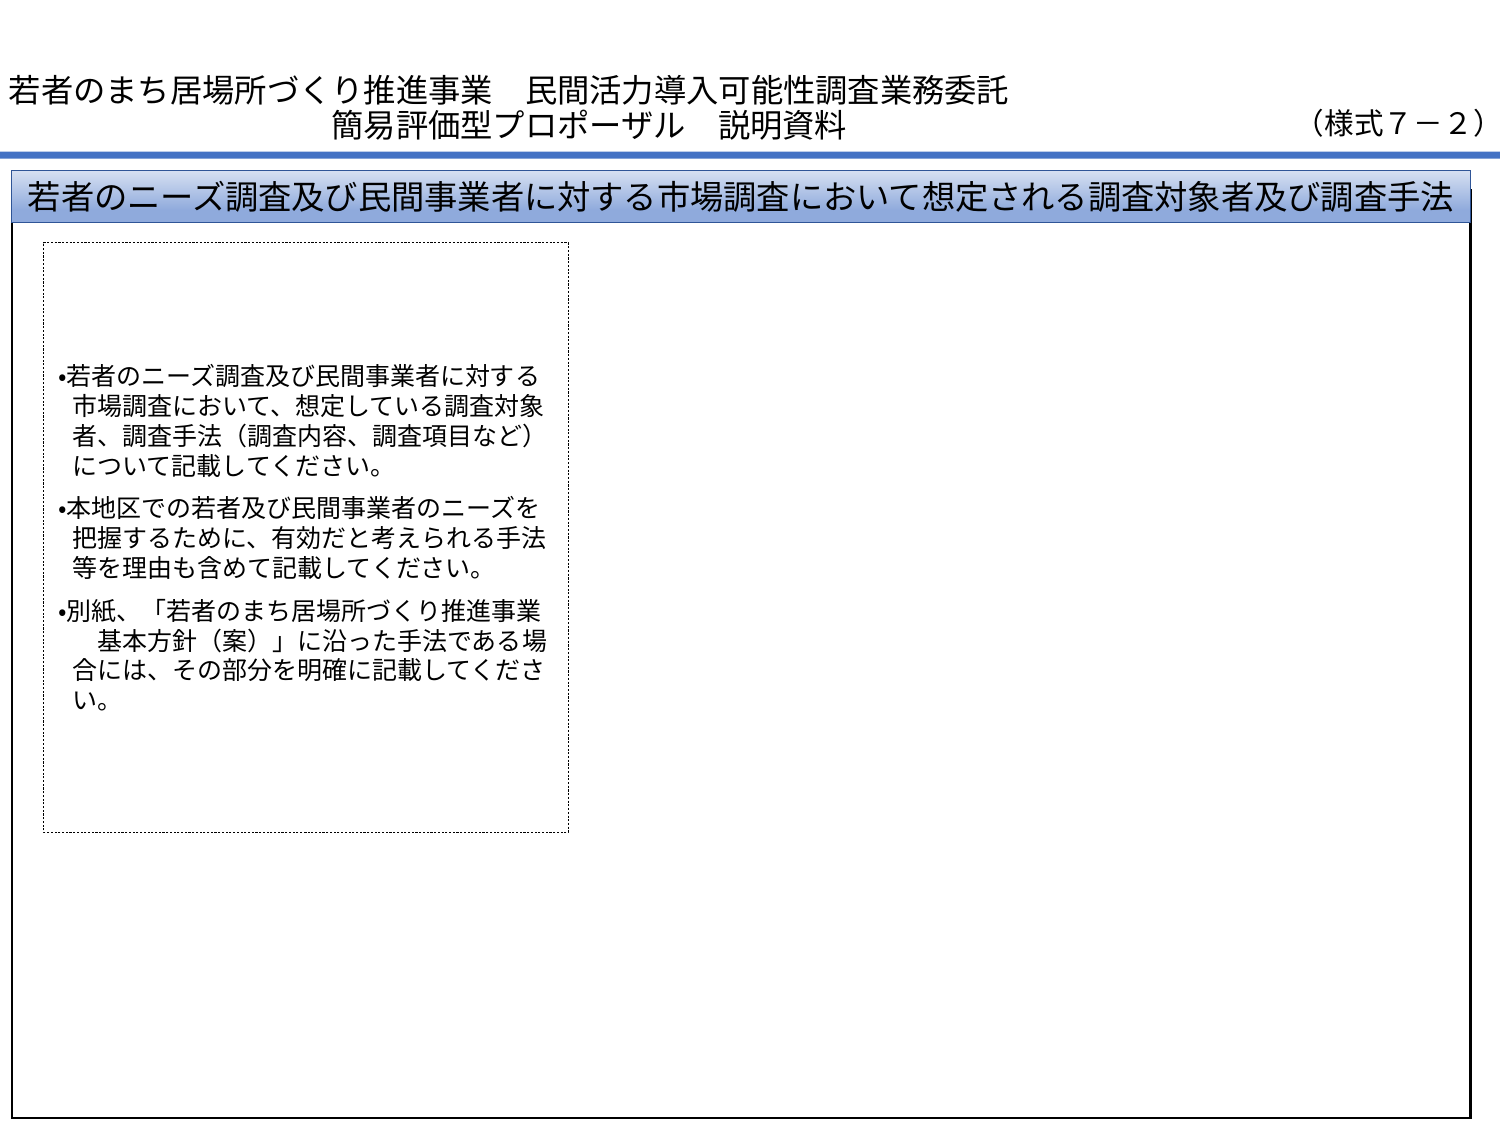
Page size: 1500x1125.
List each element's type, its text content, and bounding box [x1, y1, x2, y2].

text_box 若者のニーズ調査及び民間事業者に対する市場調査において想定される調査対象者及び調査手法 [11, 170, 1471, 223]
text_box [0, 151, 1500, 160]
text_box ・若者のニーズ調査及び民間事業者に対する市場調査において、想定している調査対象者、調査手法（調査内容、調査項目など）について記載してください。 ・本地区での若者及び民間事業者のニーズを把握するために、有効だと考えられる手法等を理由も含めて記載してください。 ・別紙、「若者のまち居場所づくり推進事業 基本方針（案）」に沿った手法である場合には、その部分を明確に記載してください。 [43, 242, 569, 833]
text_box [11, 189, 1472, 1119]
text_box 若者のまち居場所づくり推進事業 民間活力導入可能性調査業務委託 簡易評価型プロポーザル 説明資料 [0, 45, 1140, 151]
text_box （様式７－２） [1269, 92, 1500, 152]
